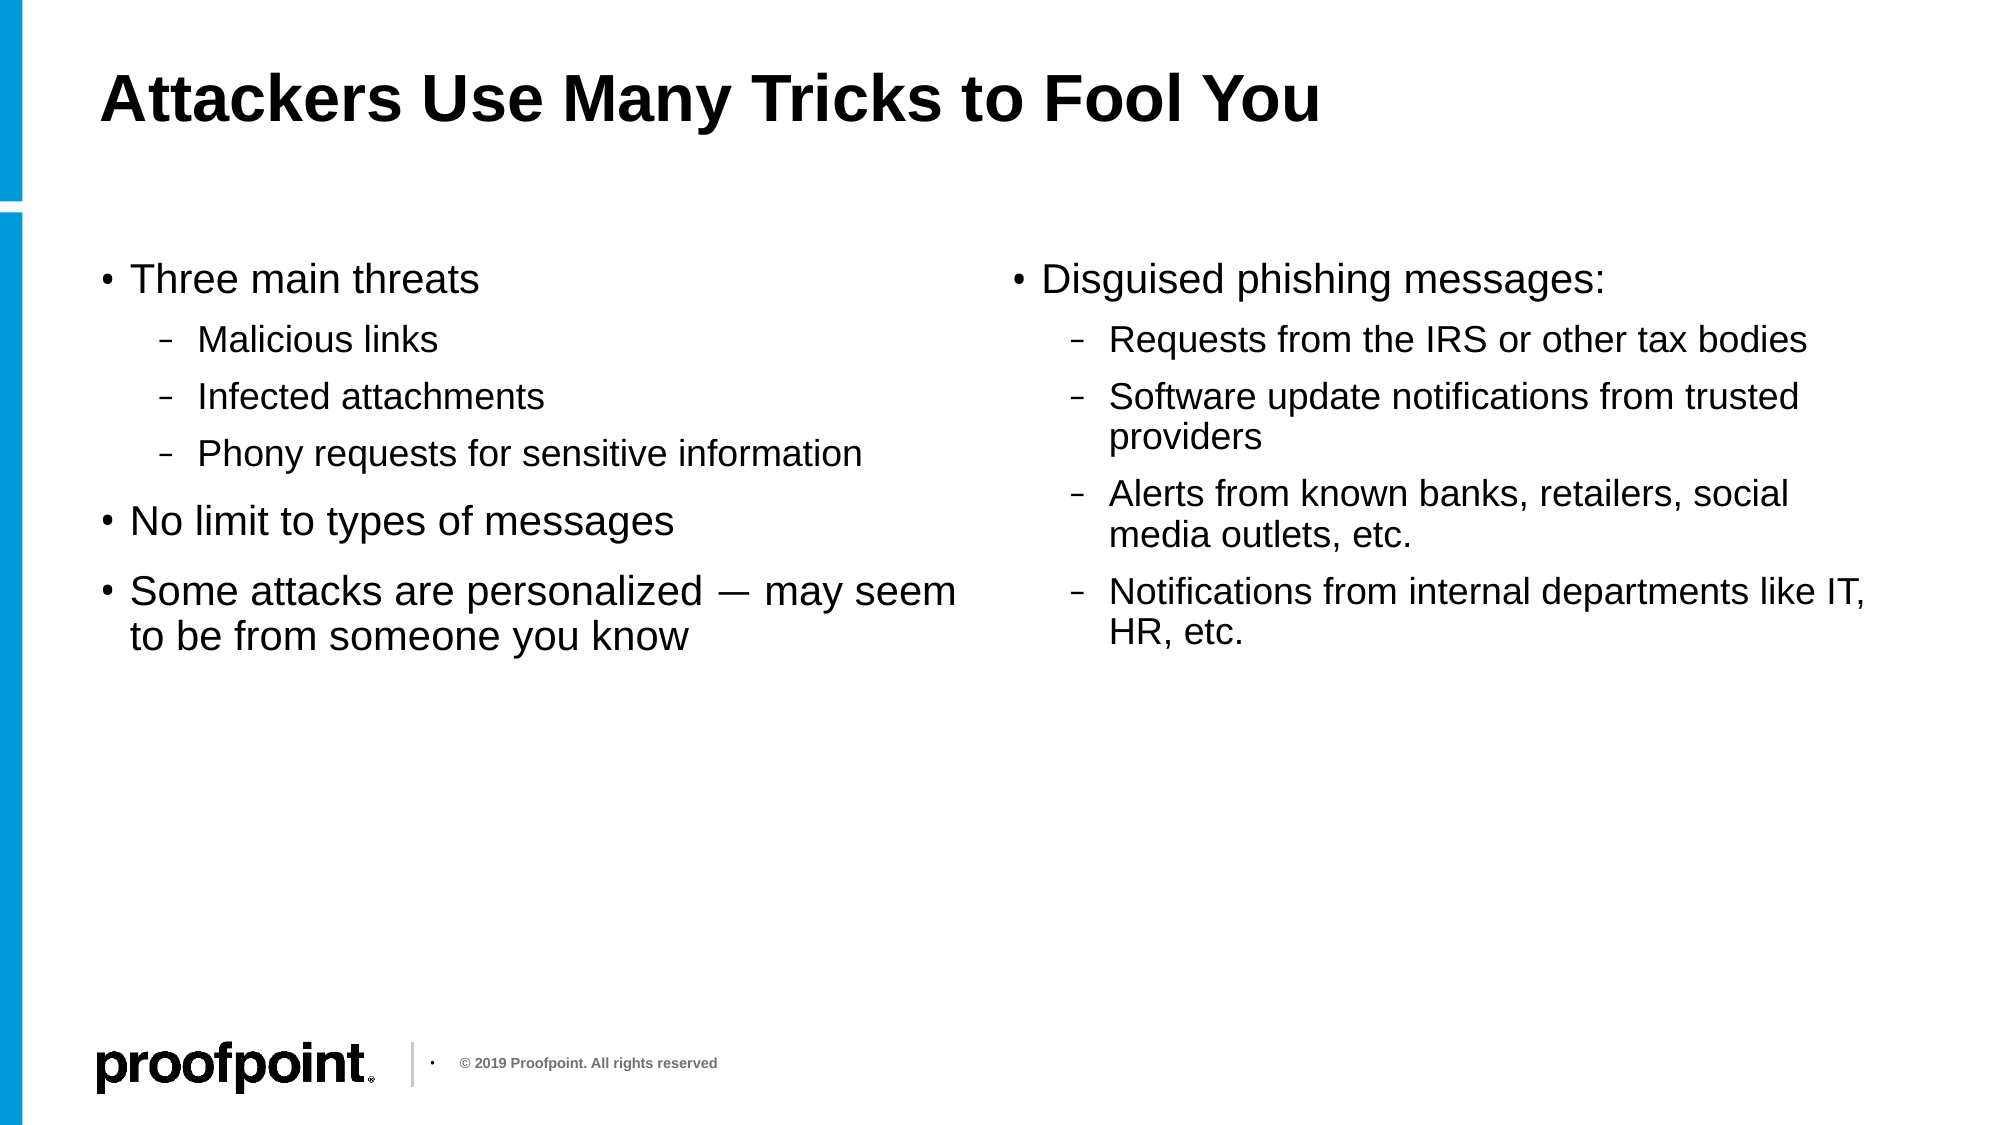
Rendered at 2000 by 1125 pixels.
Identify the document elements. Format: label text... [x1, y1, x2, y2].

title Attackers Use Many Tricks to Fool You [99, 0, 1900, 200]
footer © 2019 Proofpoint. All rights reserved [430, 1045, 1180, 1082]
list Three main threats Malicious links Infected attachments Phony requests for sensitive information No limit to types of messages Some attacks are personalized — may seem to be from someone you know [99, 258, 988, 948]
picture [65, 1011, 395, 1125]
list Disguised phishing messages: Requests from the IRS or other tax bodies Software update notifications from trusted providers Alerts from known banks, retailers, social media outlets, etc. Notifications from internal departments like IT, HR, etc. [1011, 258, 1900, 907]
